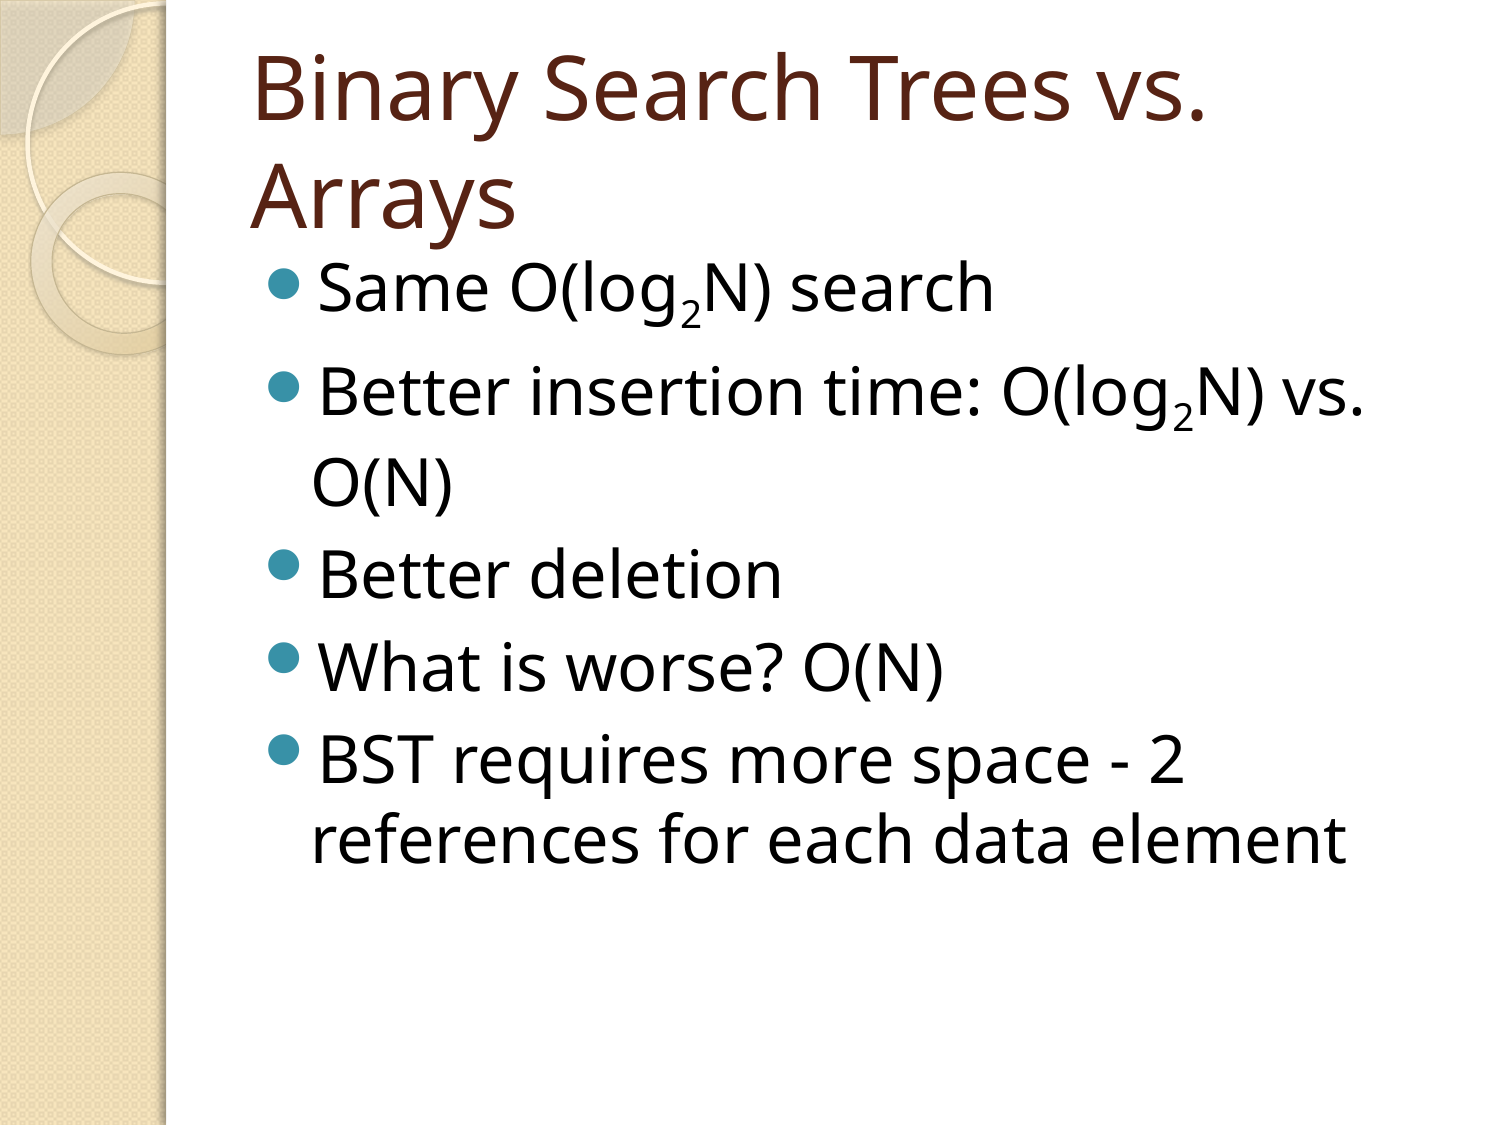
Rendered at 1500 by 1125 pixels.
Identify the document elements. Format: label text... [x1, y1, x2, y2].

title Binary Search Trees vs. Arrays [235, 45, 1466, 233]
list Same O(log2N) search Better insertion time: O(log2N) vs. O(N) Better deletion What is worse? O(N) BST requires more space - 2 references for each data element [235, 237, 1466, 1026]
